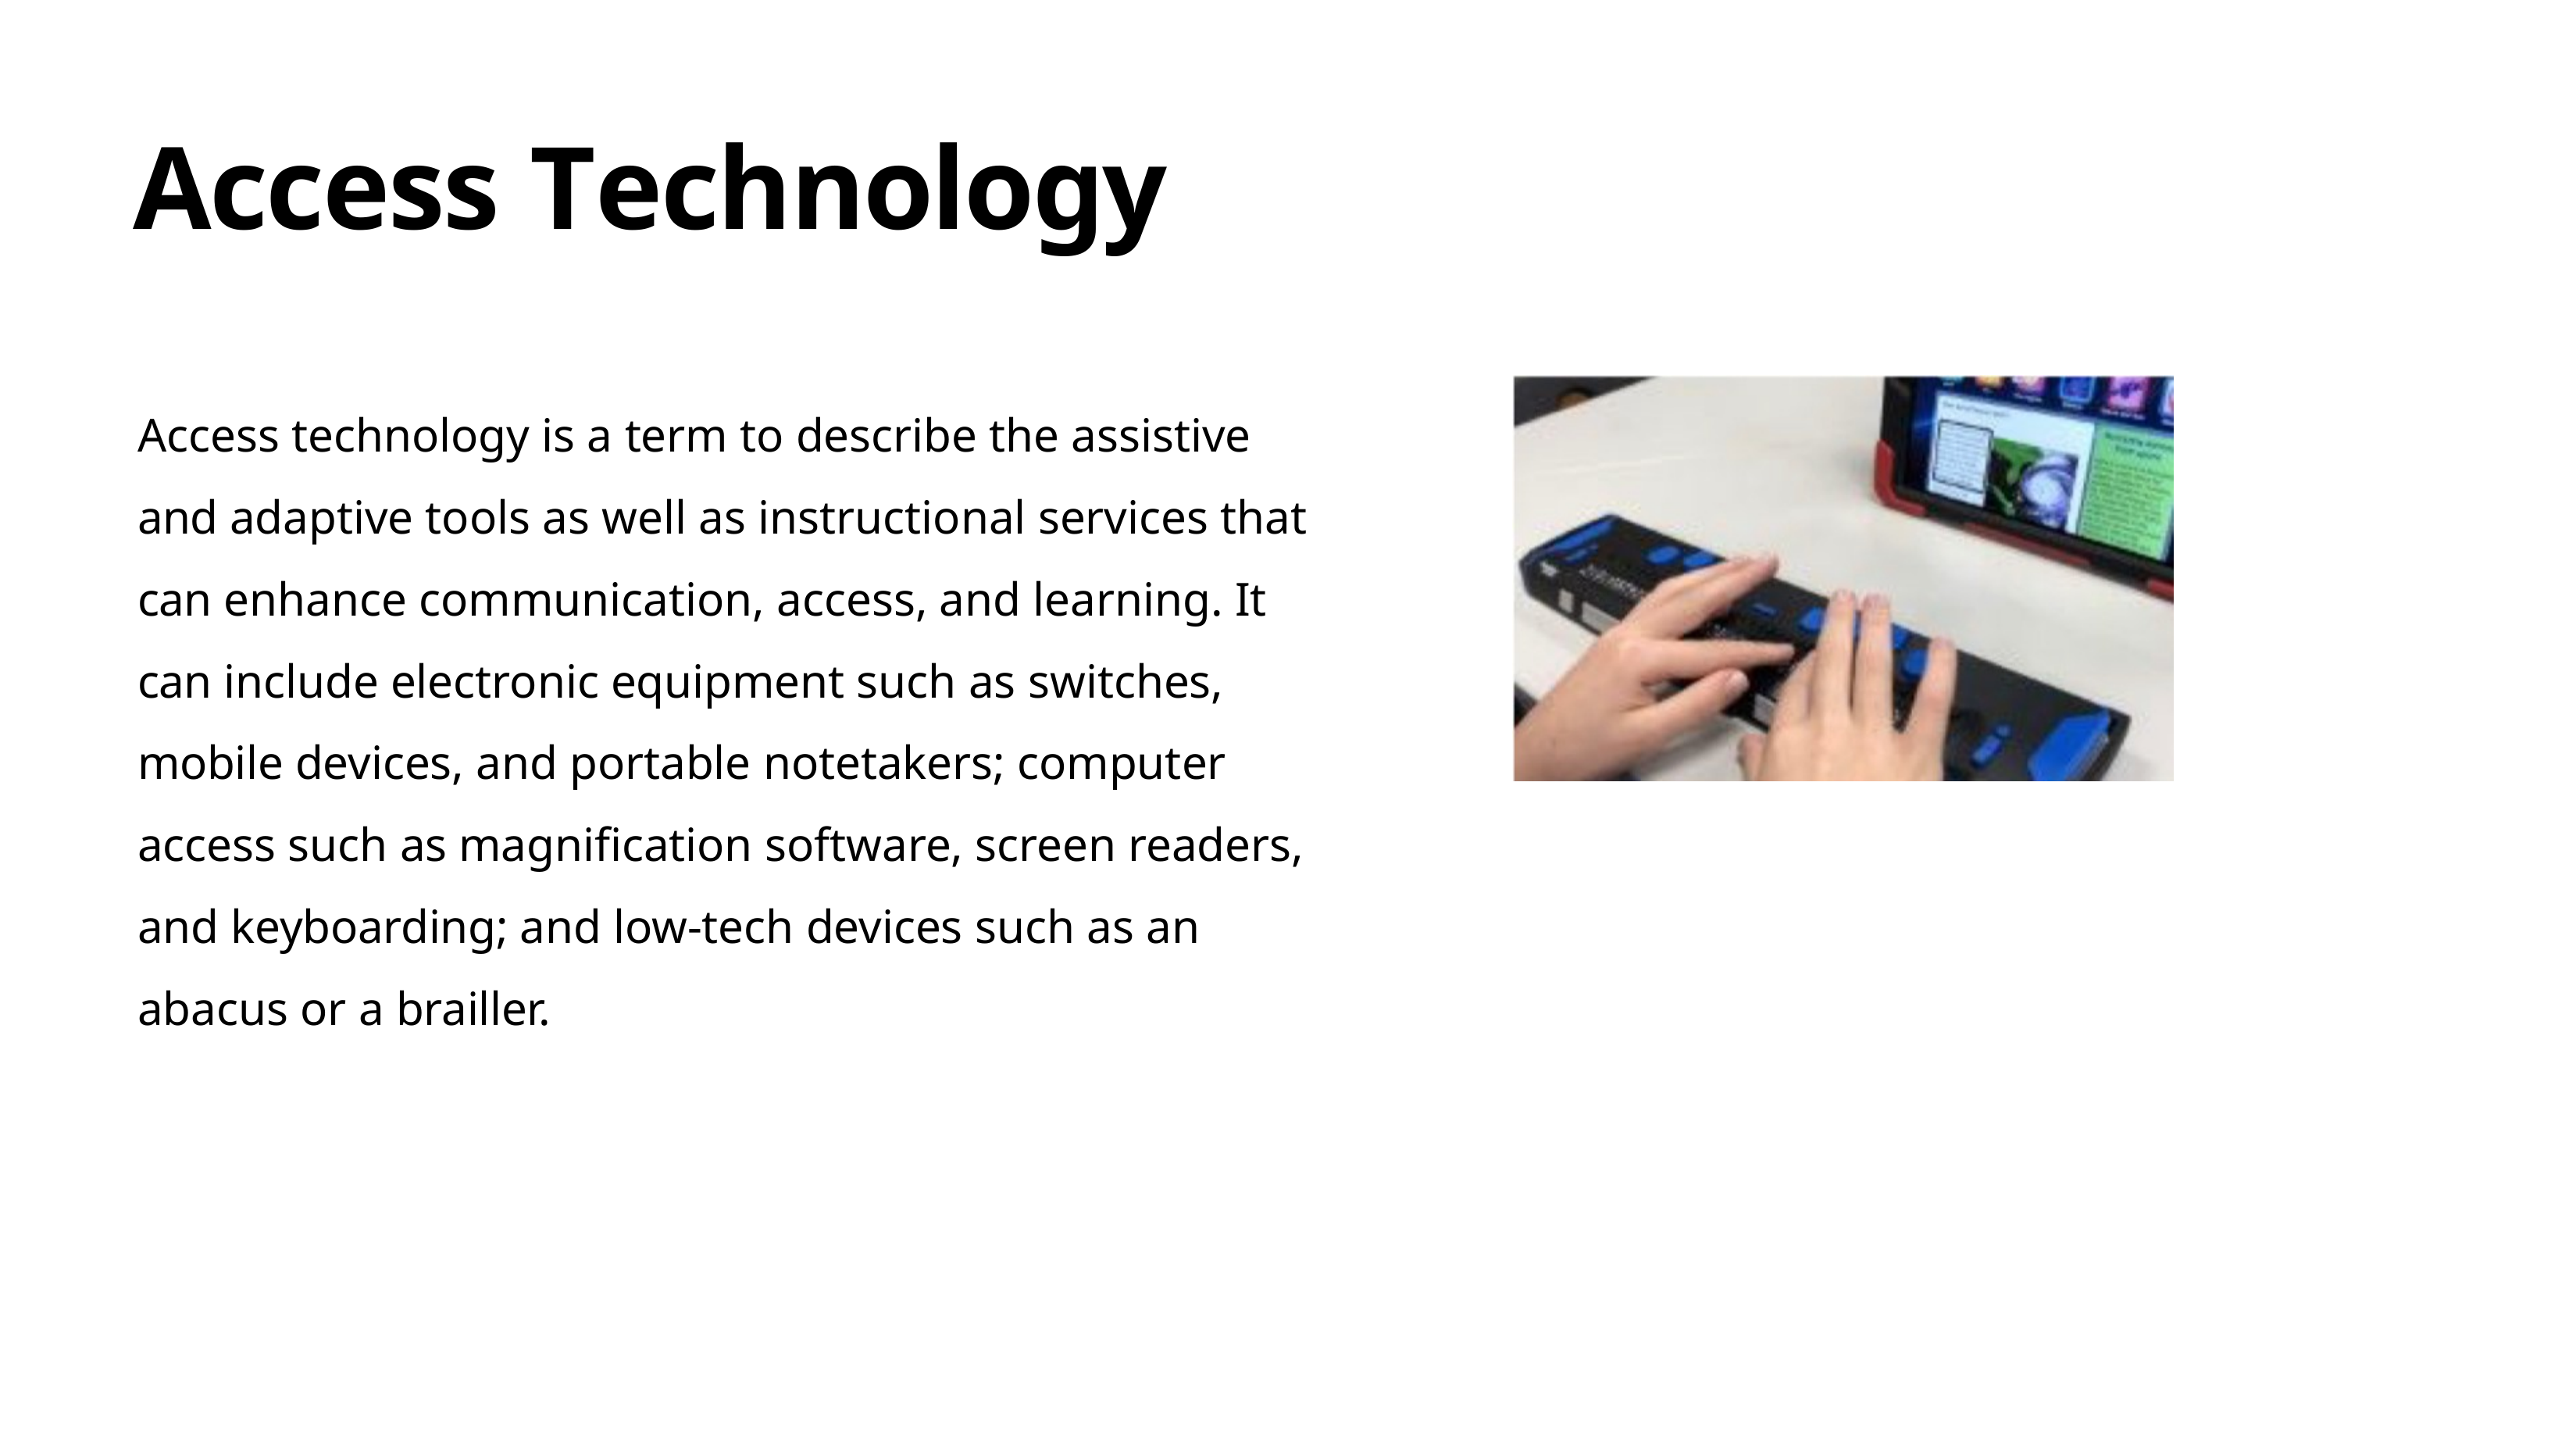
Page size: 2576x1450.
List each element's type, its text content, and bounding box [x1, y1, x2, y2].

picture [1512, 375, 2174, 782]
title Access Technology [88, 80, 2453, 358]
list Access technology is a term to describe the assistive and adaptive tools as well as instructional services that can enhance communication, access, and learning. It can include electronic equipment such as switches, mobile devices, and portable notetakers; computer access such as magnification software, screen readers, and keyboarding; and low-tech devices such as an abacus or a brailler. [135, 375, 1321, 1209]
